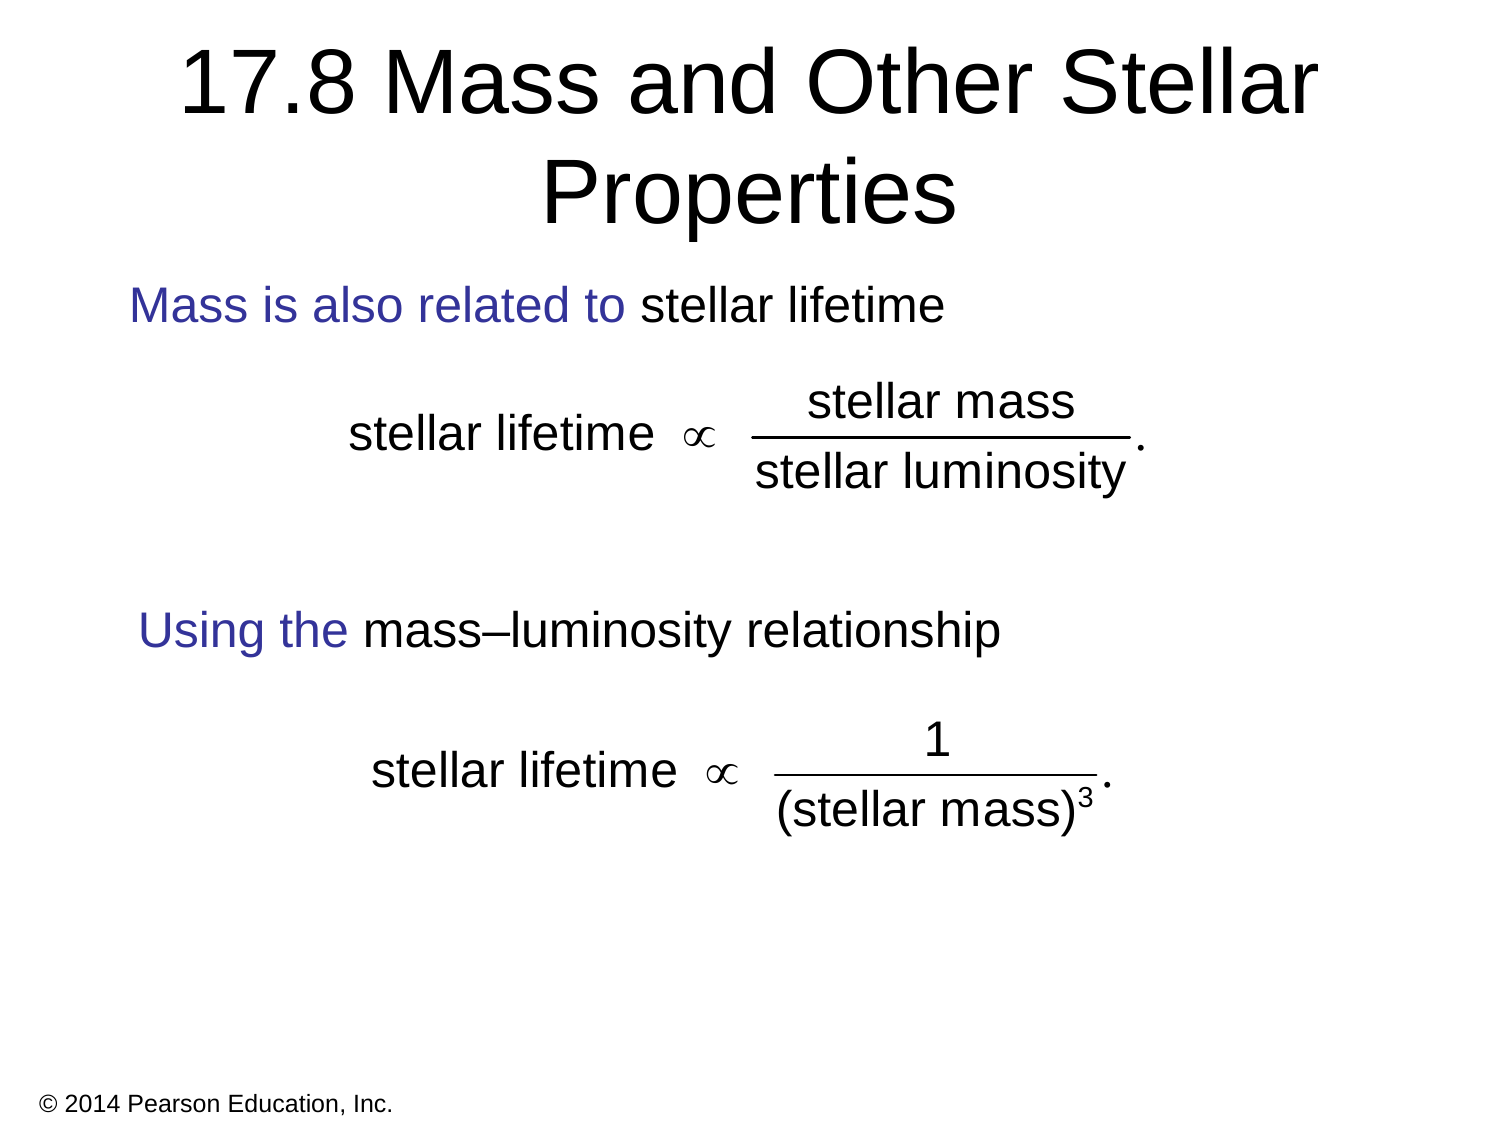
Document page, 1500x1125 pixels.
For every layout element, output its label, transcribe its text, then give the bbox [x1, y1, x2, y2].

text_box Mass is also related to stellar lifetime [114, 264, 1386, 340]
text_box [345, 374, 1149, 505]
title 17.8 Mass and Other Stellar Properties [75, 32, 1425, 232]
text_box Using the mass–luminosity relationship [123, 589, 1374, 665]
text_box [368, 712, 1115, 842]
